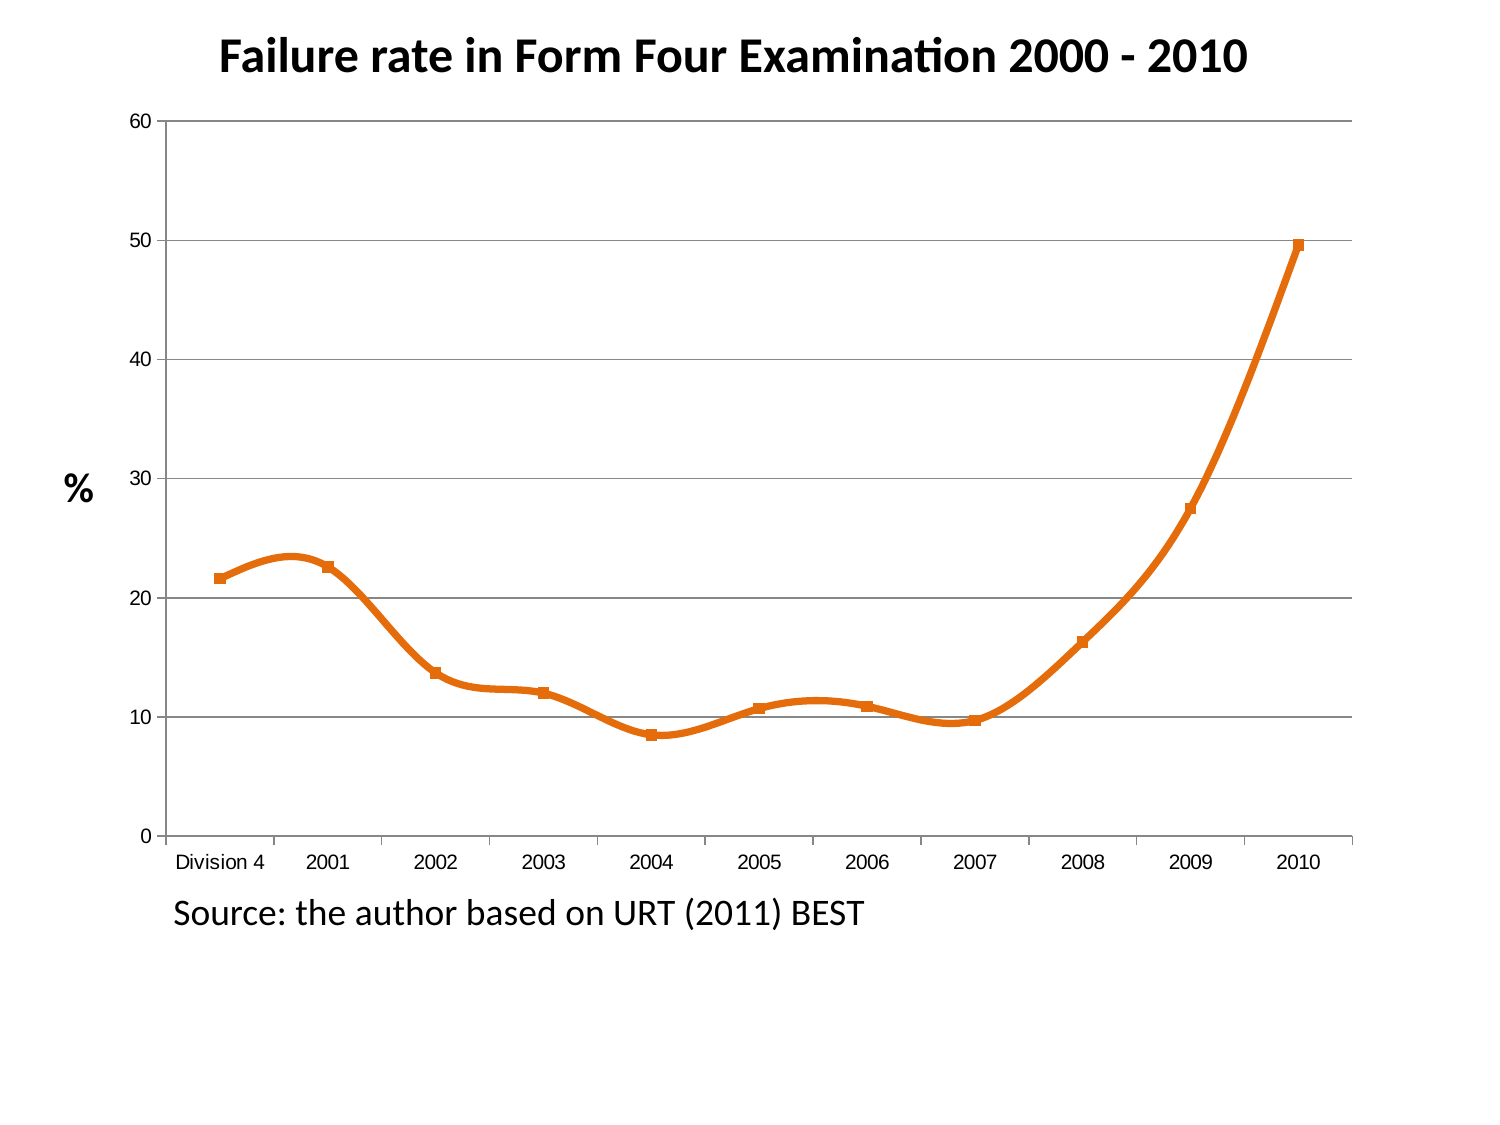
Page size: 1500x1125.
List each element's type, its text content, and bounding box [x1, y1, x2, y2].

chart [29, 93, 1380, 891]
text_box Failure rate in Form Four Examination 2000 - 2010 [53, 0, 1403, 133]
text_box Source: the author based on URT (2011) BEST [158, 899, 1021, 986]
